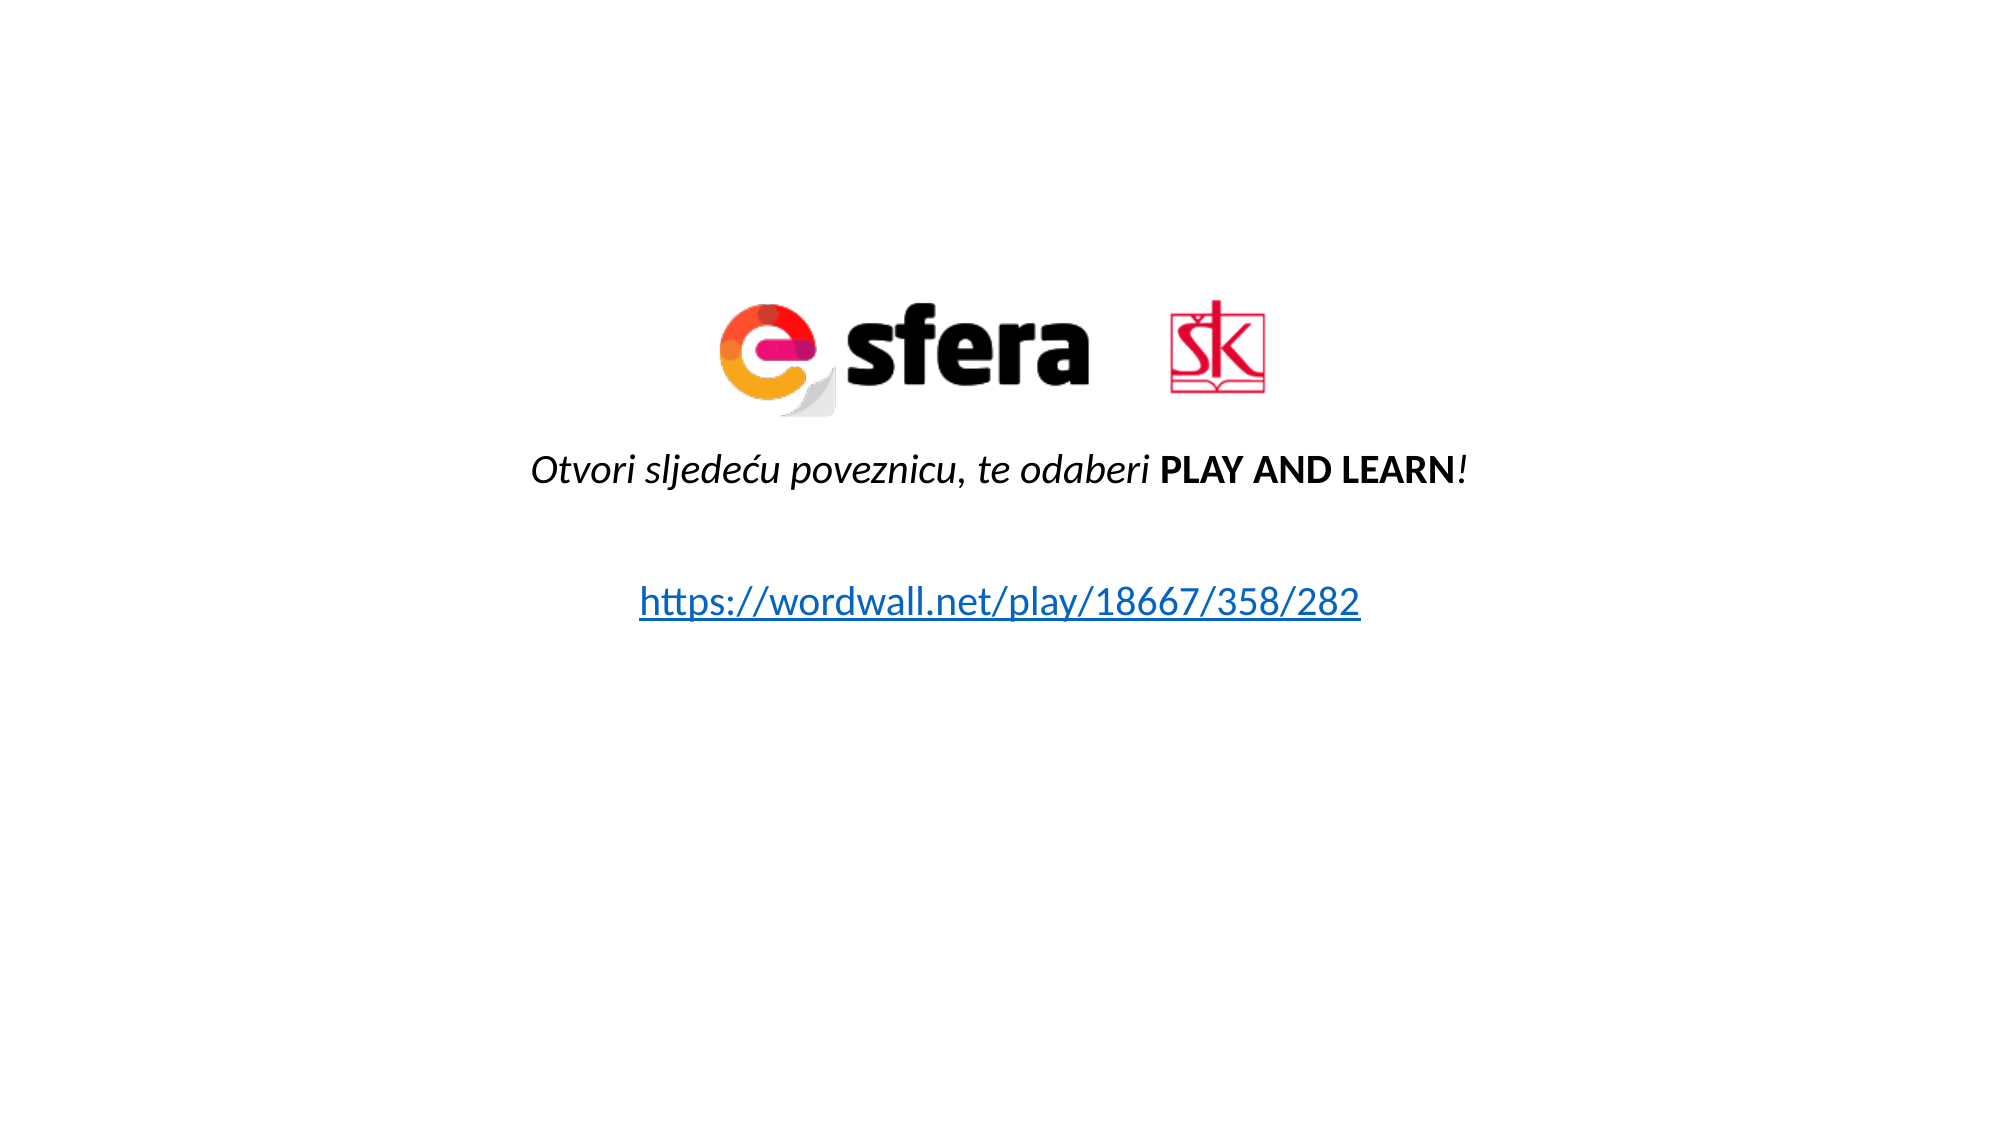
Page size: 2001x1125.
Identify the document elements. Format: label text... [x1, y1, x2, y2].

text_box Otvori sljedeću poveznicu, te odaberi PLAY AND LEARN! https://wordwall.net/play/18667/358/282 [30, 439, 1970, 753]
picture [687, 203, 1313, 516]
